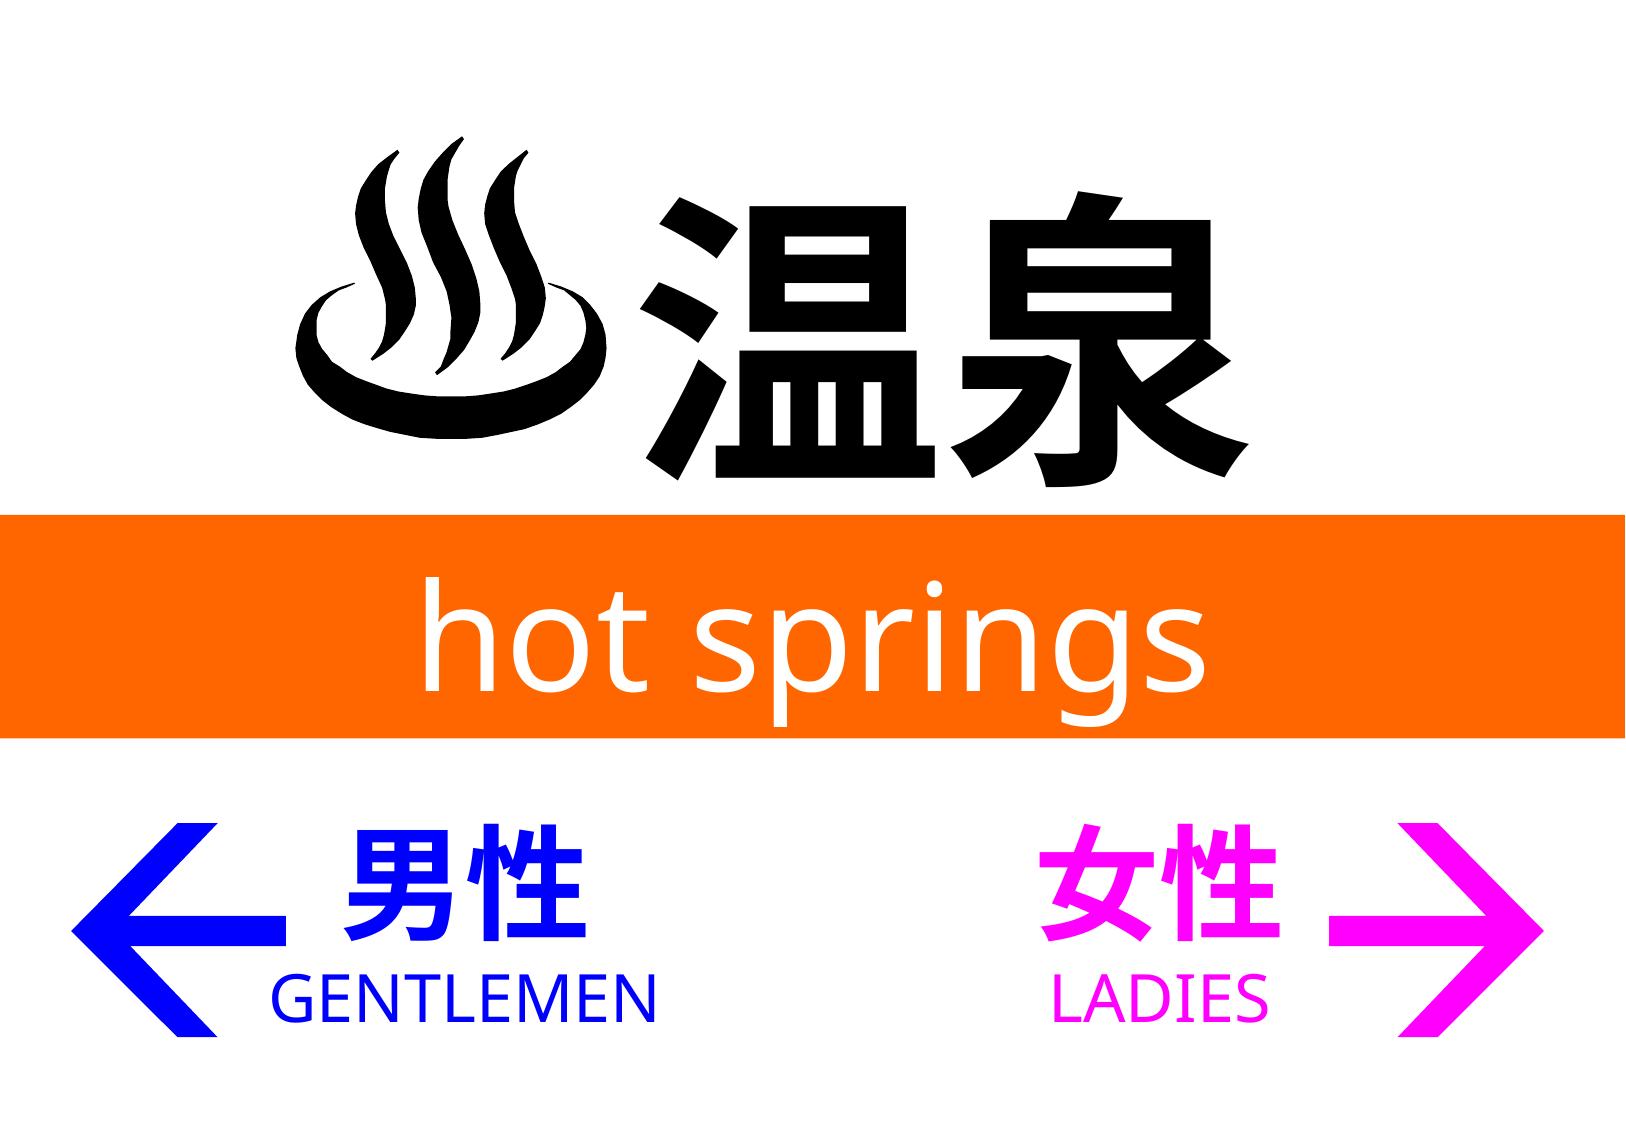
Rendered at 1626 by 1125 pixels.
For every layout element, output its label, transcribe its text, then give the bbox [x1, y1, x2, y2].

text_box 温泉 [616, 139, 1271, 530]
text_box GENTLEMEN [253, 948, 677, 1044]
text_box [1328, 822, 1546, 1039]
text_box LADIES [1033, 948, 1287, 1044]
text_box [69, 822, 287, 1039]
text_box [417, 136, 481, 376]
text_box 男性 [325, 798, 605, 948]
text_box 女性 [1019, 798, 1300, 964]
text_box [355, 149, 416, 361]
text_box hot springs [398, 533, 1227, 729]
text_box [484, 149, 546, 361]
text_box [0, 514, 1625, 739]
text_box [295, 282, 607, 439]
